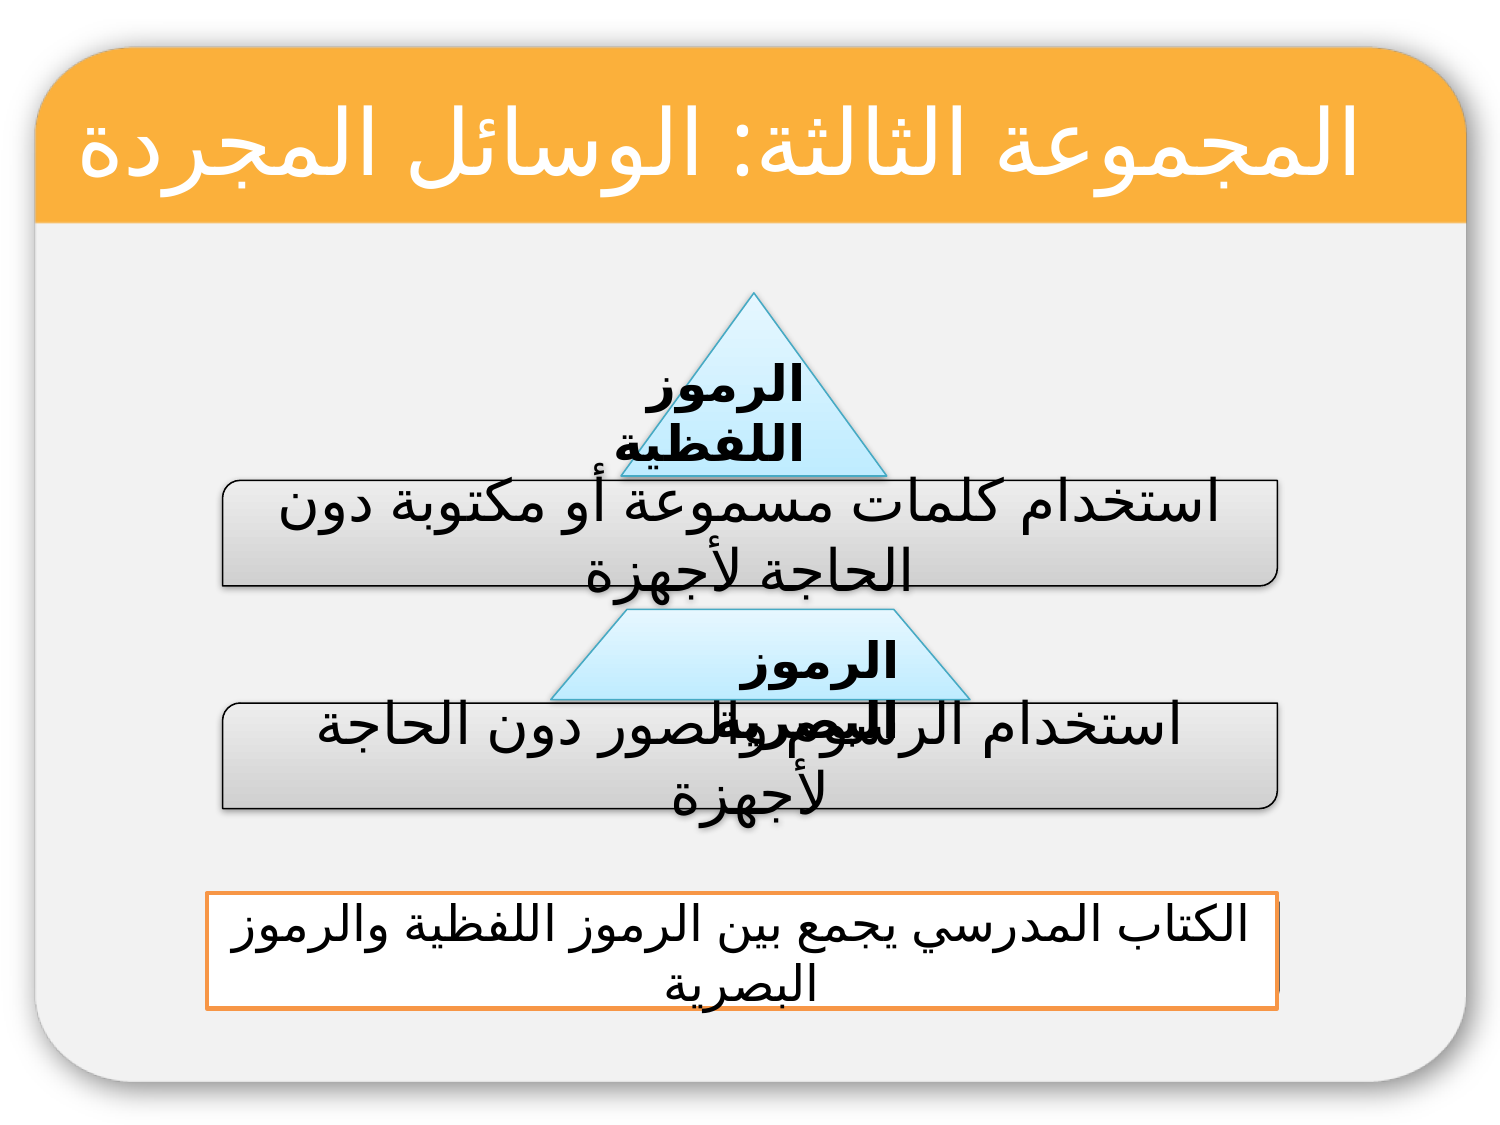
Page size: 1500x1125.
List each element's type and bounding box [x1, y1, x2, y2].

picture [0, 18, 1500, 1125]
text_box [550, 609, 971, 700]
text_box [597, 292, 888, 481]
